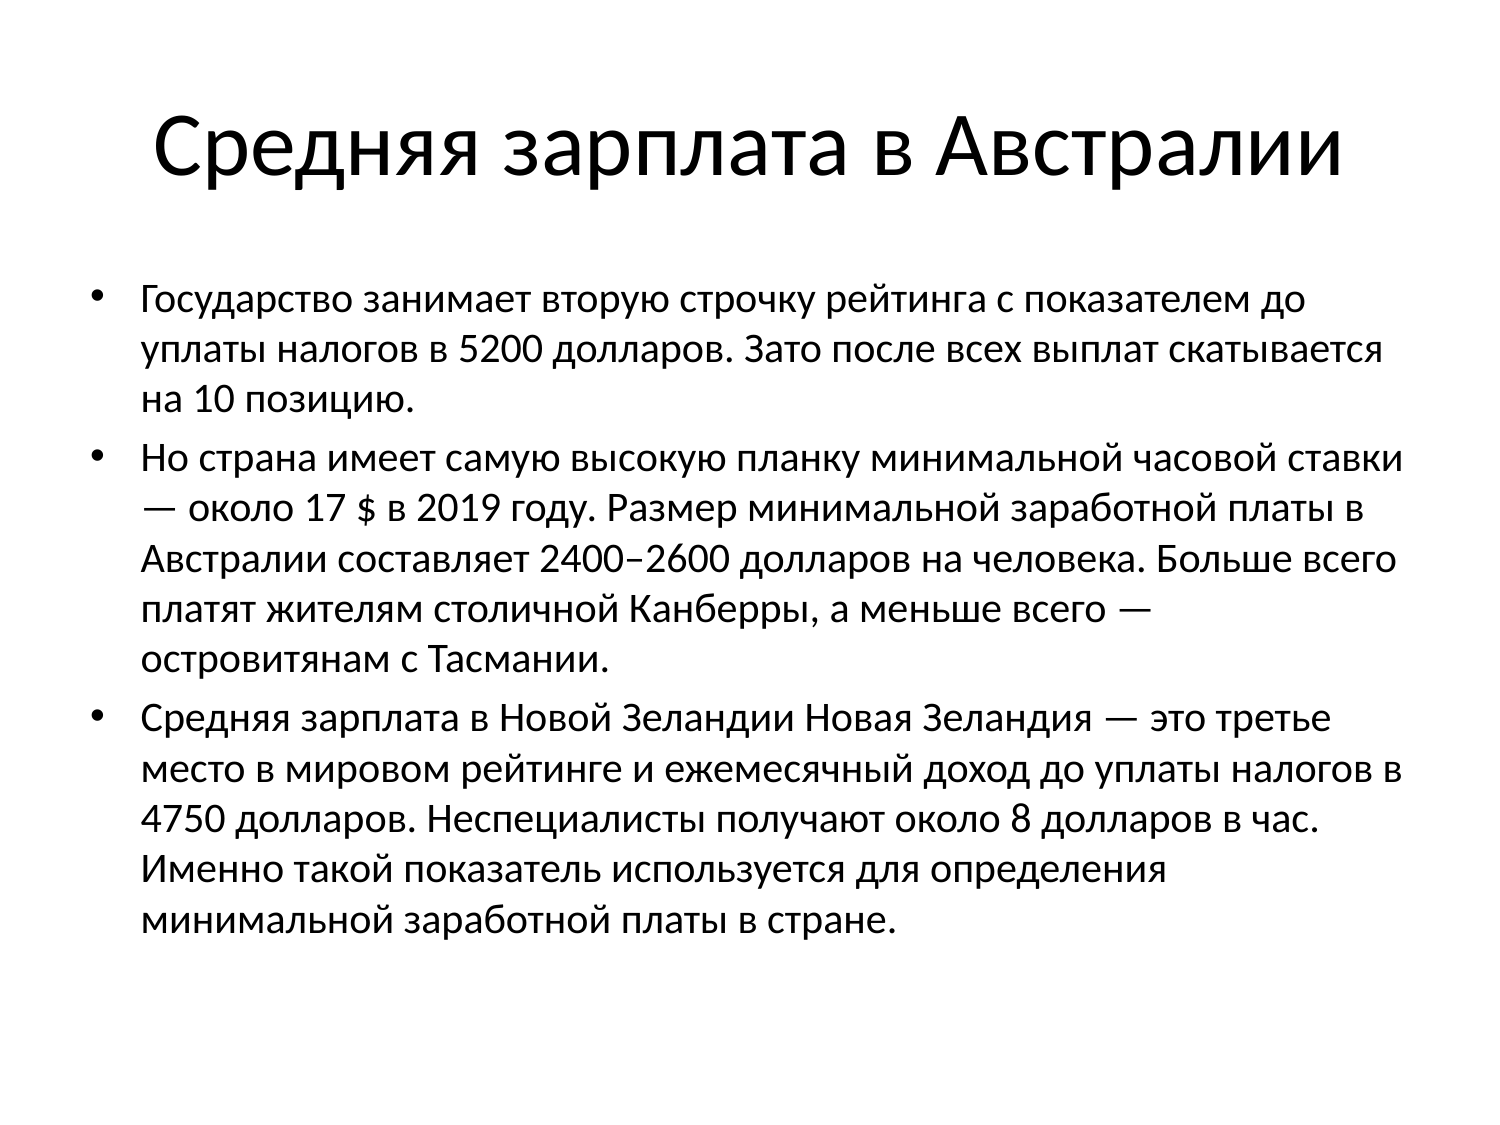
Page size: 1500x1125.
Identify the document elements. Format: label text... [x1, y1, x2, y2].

title Средняя зарплата в Австралии [75, 45, 1425, 233]
list Государство занимает вторую строчку рейтинга с показателем до уплаты налогов в 5200 долларов. Зато после всех выплат скатывается на 10 позицию. Но страна имеет самую высокую планку минимальной часовой ставки — около 17 $ в 2019 году. Размер минимальной заработной платы в Австралии составляет 2400–2600 долларов на человека. Больше всего платят жителям столичной Канберры, а меньше всего — островитянам с Тасмании. Средняя зарплата в Новой Зеландии Новая Зеландия — это третье место в мировом рейтинге и ежемесячный доход до уплаты налогов в 4750 долларов. Неспециалисты получают около 8 долларов в час. Именно такой показатель используется для определения минимальной заработной платы в стране. [75, 262, 1425, 1005]
